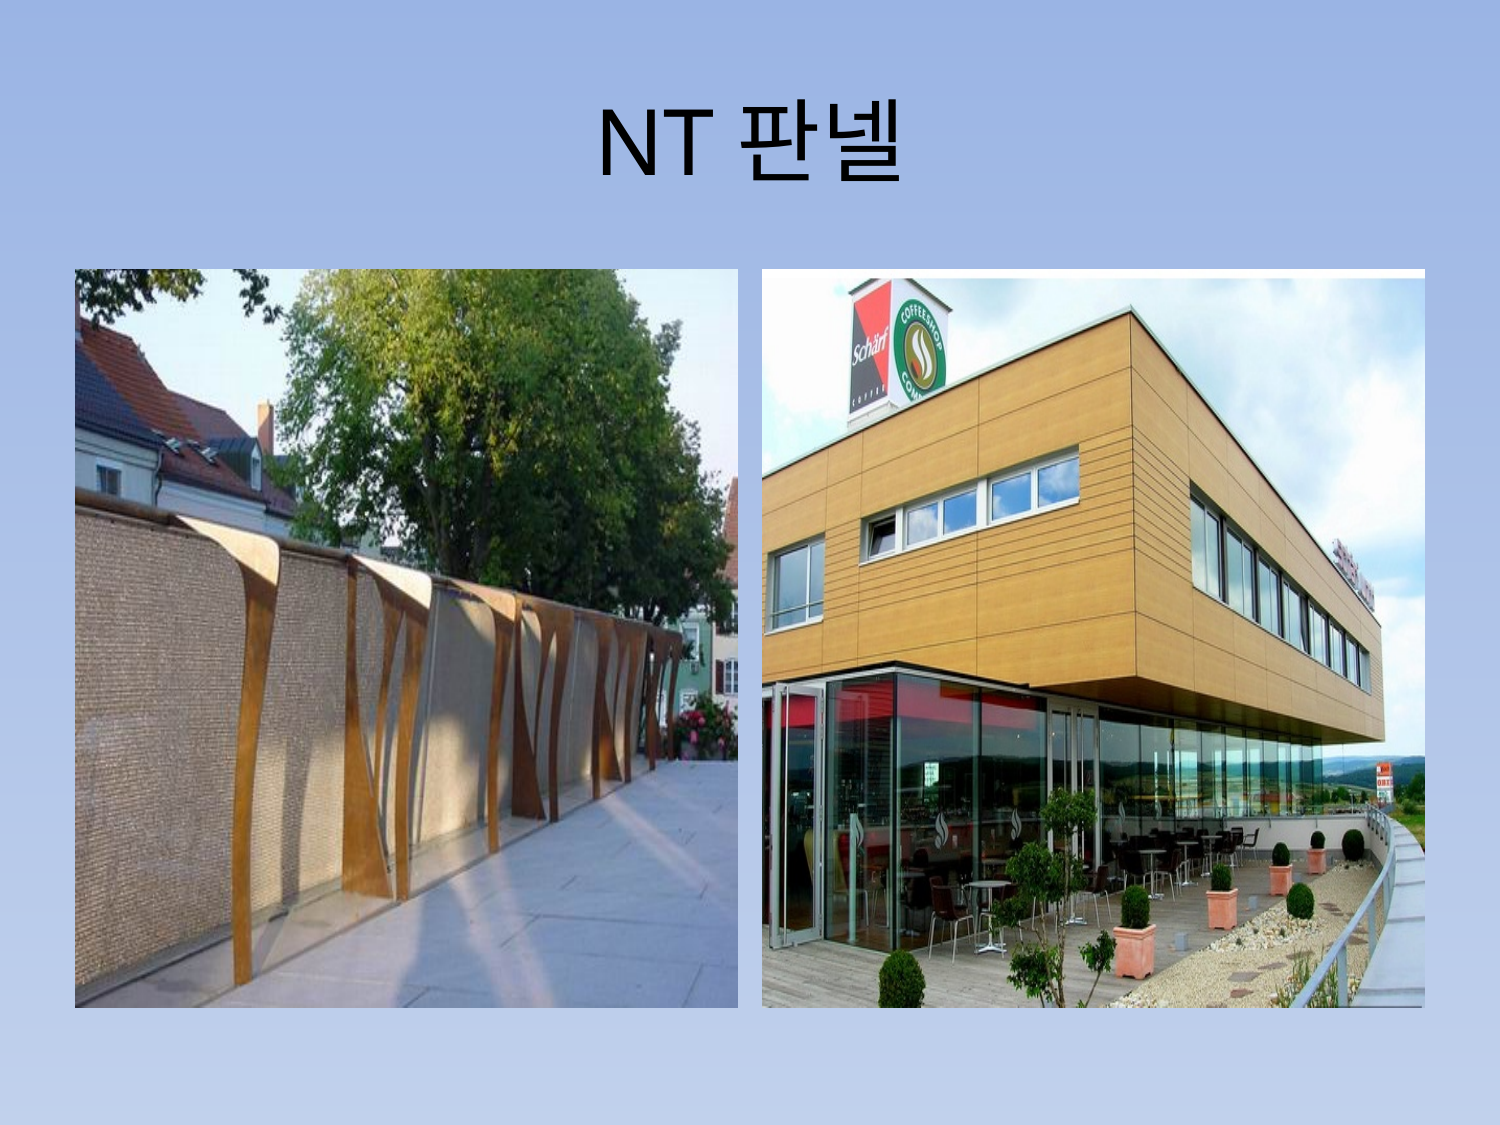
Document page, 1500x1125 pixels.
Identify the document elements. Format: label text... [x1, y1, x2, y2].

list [762, 269, 1426, 1008]
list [74, 269, 738, 1008]
title NT판넬 [75, 45, 1425, 233]
